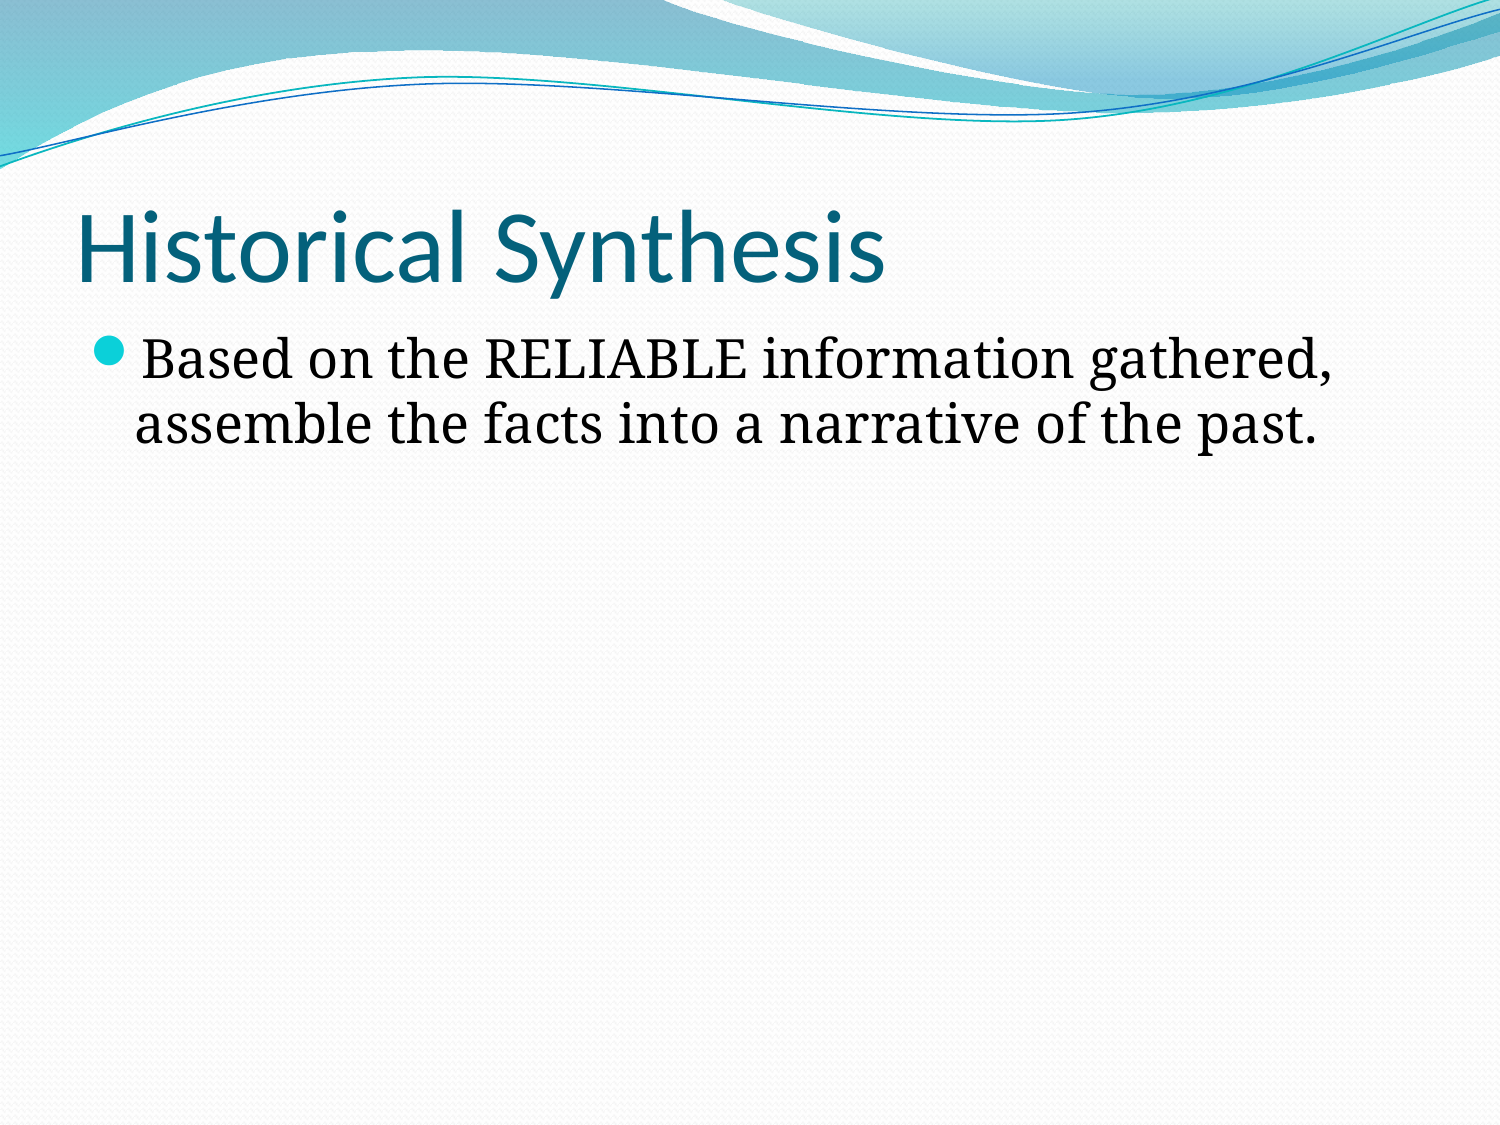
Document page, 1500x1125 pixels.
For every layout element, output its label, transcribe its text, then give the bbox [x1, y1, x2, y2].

title Historical Synthesis [75, 115, 1425, 303]
list Based on the RELIABLE information gathered, assemble the facts into a narrative of the past. [75, 317, 1425, 1038]
